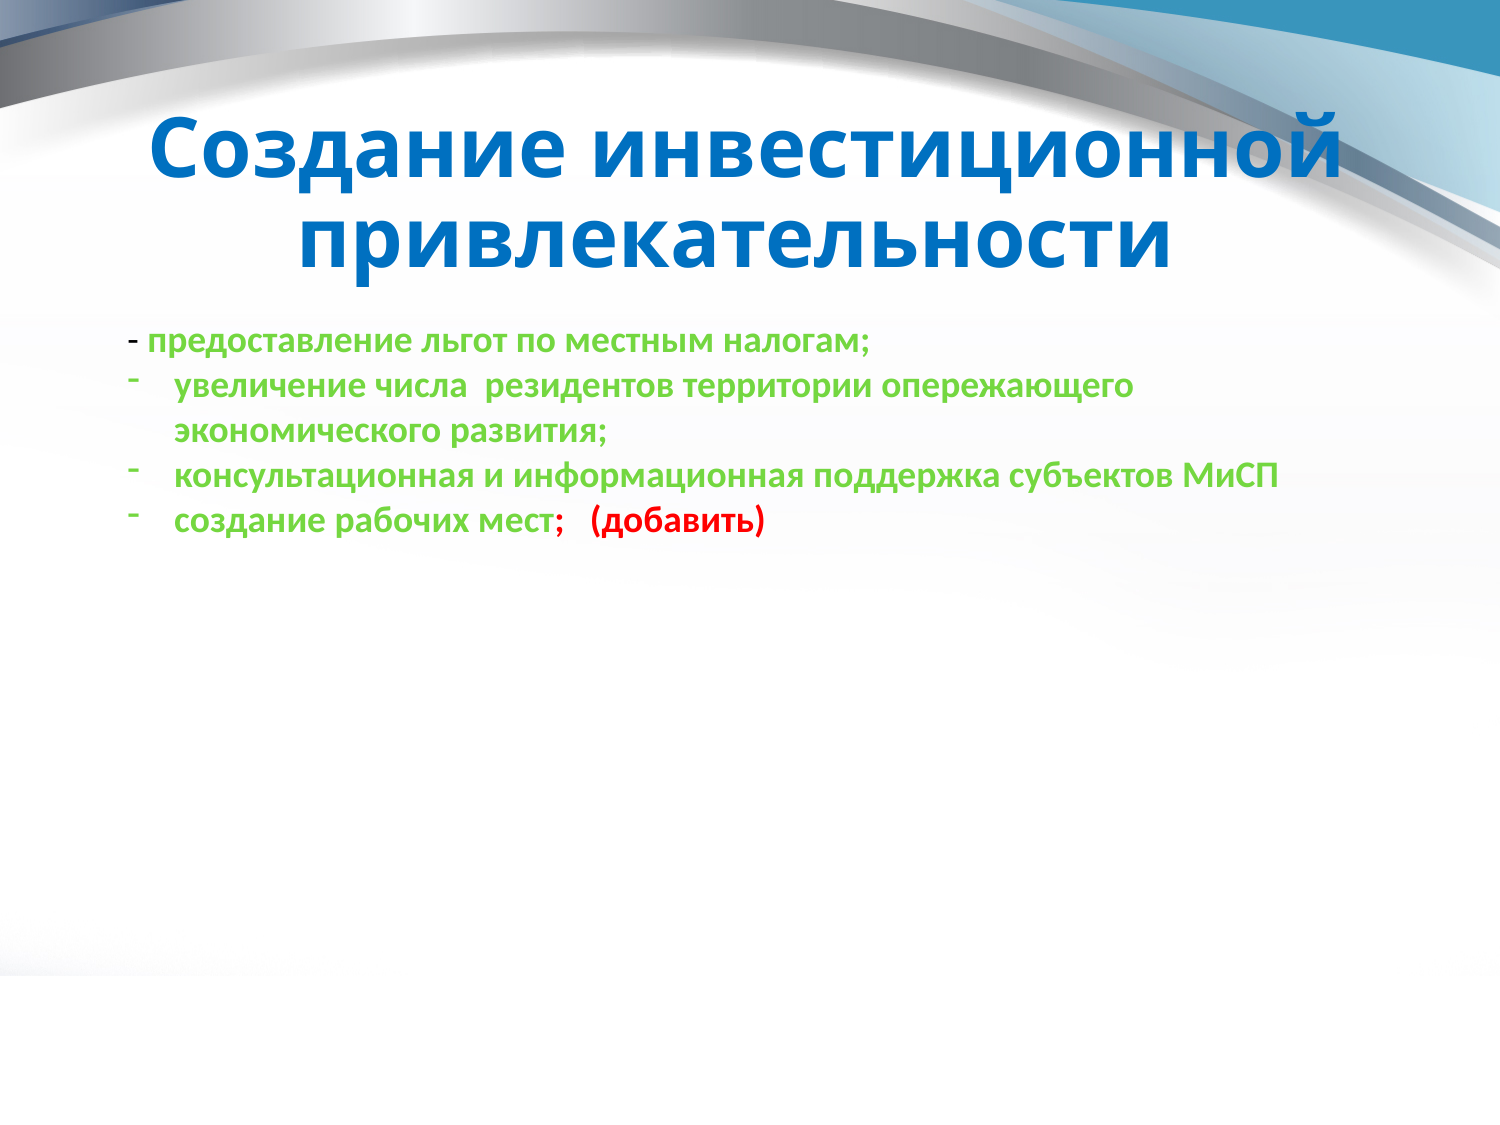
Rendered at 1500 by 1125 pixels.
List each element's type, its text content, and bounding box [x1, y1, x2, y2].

title Создание инвестиционной привлекательности [99, 86, 1394, 304]
picture [0, 0, 1500, 1125]
text_box - предоставление льгот по местным налогам; увеличение числа резидентов территории опережающего экономического развития; консультационная и информационная поддержка субъектов МиСП создание рабочих мест; (добавить) [112, 307, 1363, 593]
